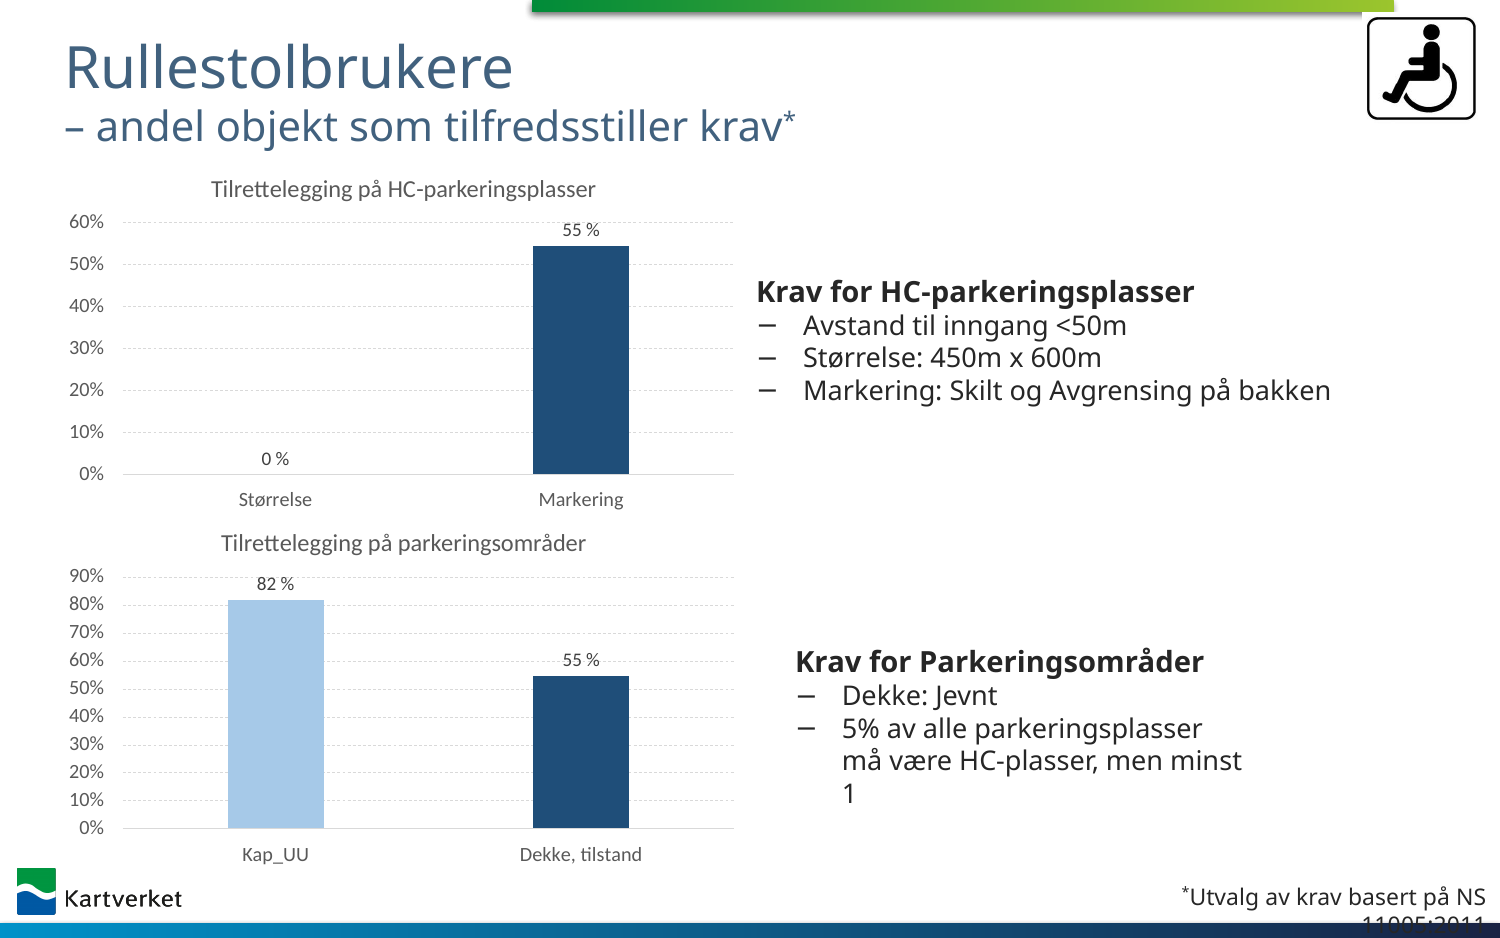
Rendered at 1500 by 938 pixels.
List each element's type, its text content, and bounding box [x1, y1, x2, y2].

text_box *Utvalg av krav basert på NS 11005:2011 [1068, 873, 1500, 938]
text_box Krav for HC-parkeringsplasser Avstand til inngang <50m Størrelse: 450m x 600m Markering: Skilt og Avgrensing på bakken [750, 265, 1346, 413]
picture [62, 520, 746, 874]
picture [1362, 12, 1481, 126]
text_box Krav for Parkeringsområder Dekke: Jevnt 5% av alle parkeringsplasser må være HC-plasser, men minst 1 [780, 636, 1261, 816]
text_box Rullestolbrukere – andel objekt som tilfredsstiller krav* [49, 25, 1431, 158]
picture [62, 166, 746, 519]
